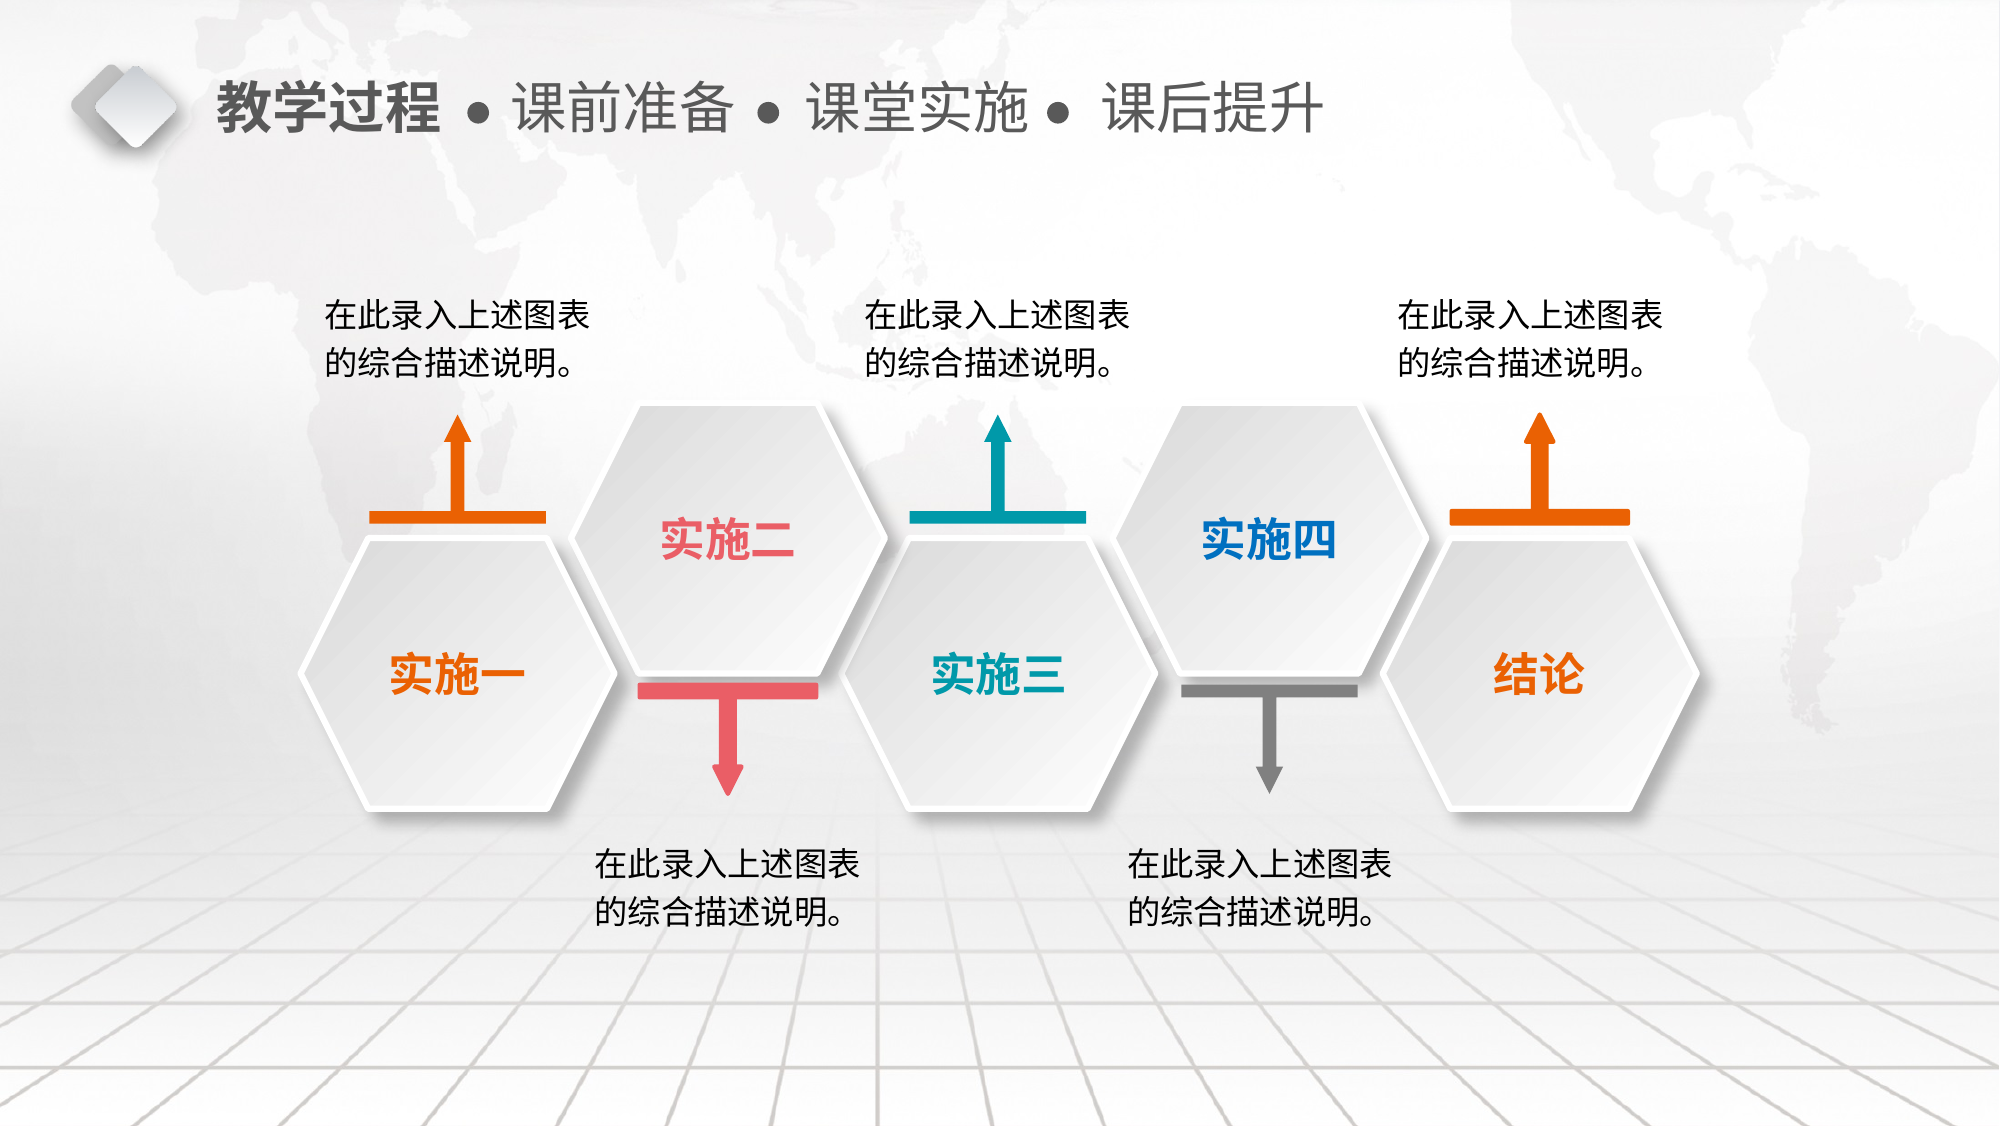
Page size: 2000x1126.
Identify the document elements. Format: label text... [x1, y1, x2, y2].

text_box 课前准备 [510, 72, 758, 140]
text_box 教学过程 [216, 72, 468, 140]
text_box 在此录入上述图表的综合描述说明。 [1375, 279, 1685, 390]
text_box [465, 99, 492, 126]
text_box [755, 99, 782, 126]
text_box [1380, 536, 1699, 811]
text_box [842, 536, 1158, 811]
picture [0, 0, 1999, 1126]
text_box [1045, 99, 1071, 126]
text_box 在此录入上述图表的综合描述说明。 [573, 828, 883, 939]
text_box [1449, 412, 1631, 526]
text_box 课后提升 [1100, 72, 1343, 140]
text_box 在此录入上述图表的综合描述说明。 [1105, 828, 1415, 939]
text_box 实施二 [615, 502, 841, 573]
text_box [907, 412, 1089, 526]
text_box 实施四 [1157, 502, 1382, 573]
text_box 在此录入上述图表的综合描述说明。 [843, 279, 1153, 390]
text_box 课堂实施 [804, 72, 1048, 140]
text_box 实施一 [345, 638, 570, 708]
text_box [569, 400, 887, 676]
text_box [1110, 400, 1429, 676]
text_box 实施三 [886, 638, 1112, 708]
text_box [637, 682, 819, 796]
text_box [298, 536, 617, 811]
text_box [367, 412, 549, 526]
text_box 结论 [1427, 638, 1653, 708]
text_box 在此录入上述图表的综合描述说明。 [302, 279, 613, 390]
text_box [1179, 682, 1360, 796]
